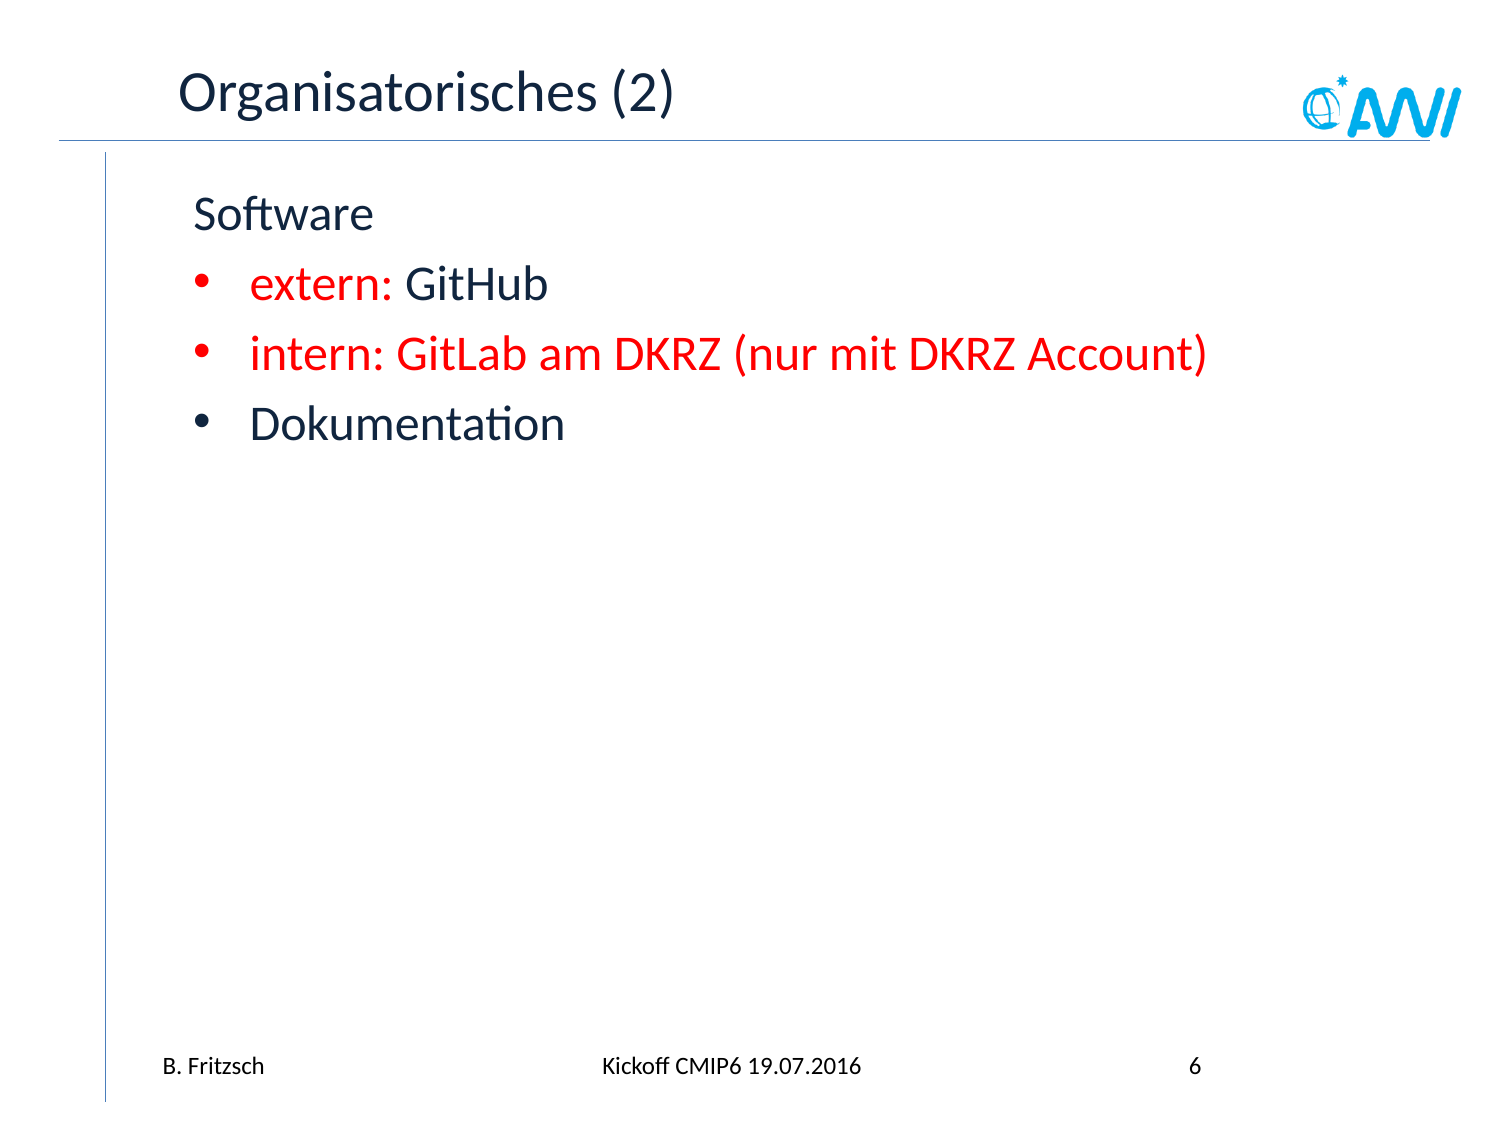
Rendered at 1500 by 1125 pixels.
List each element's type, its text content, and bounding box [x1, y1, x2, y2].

list Software extern: GitHub intern: GitLab am DKRZ (nur mit DKRZ Account) Dokumentation [163, 172, 1436, 976]
title Organisatorisches (2) [163, 46, 1294, 130]
picture [1293, 66, 1473, 147]
